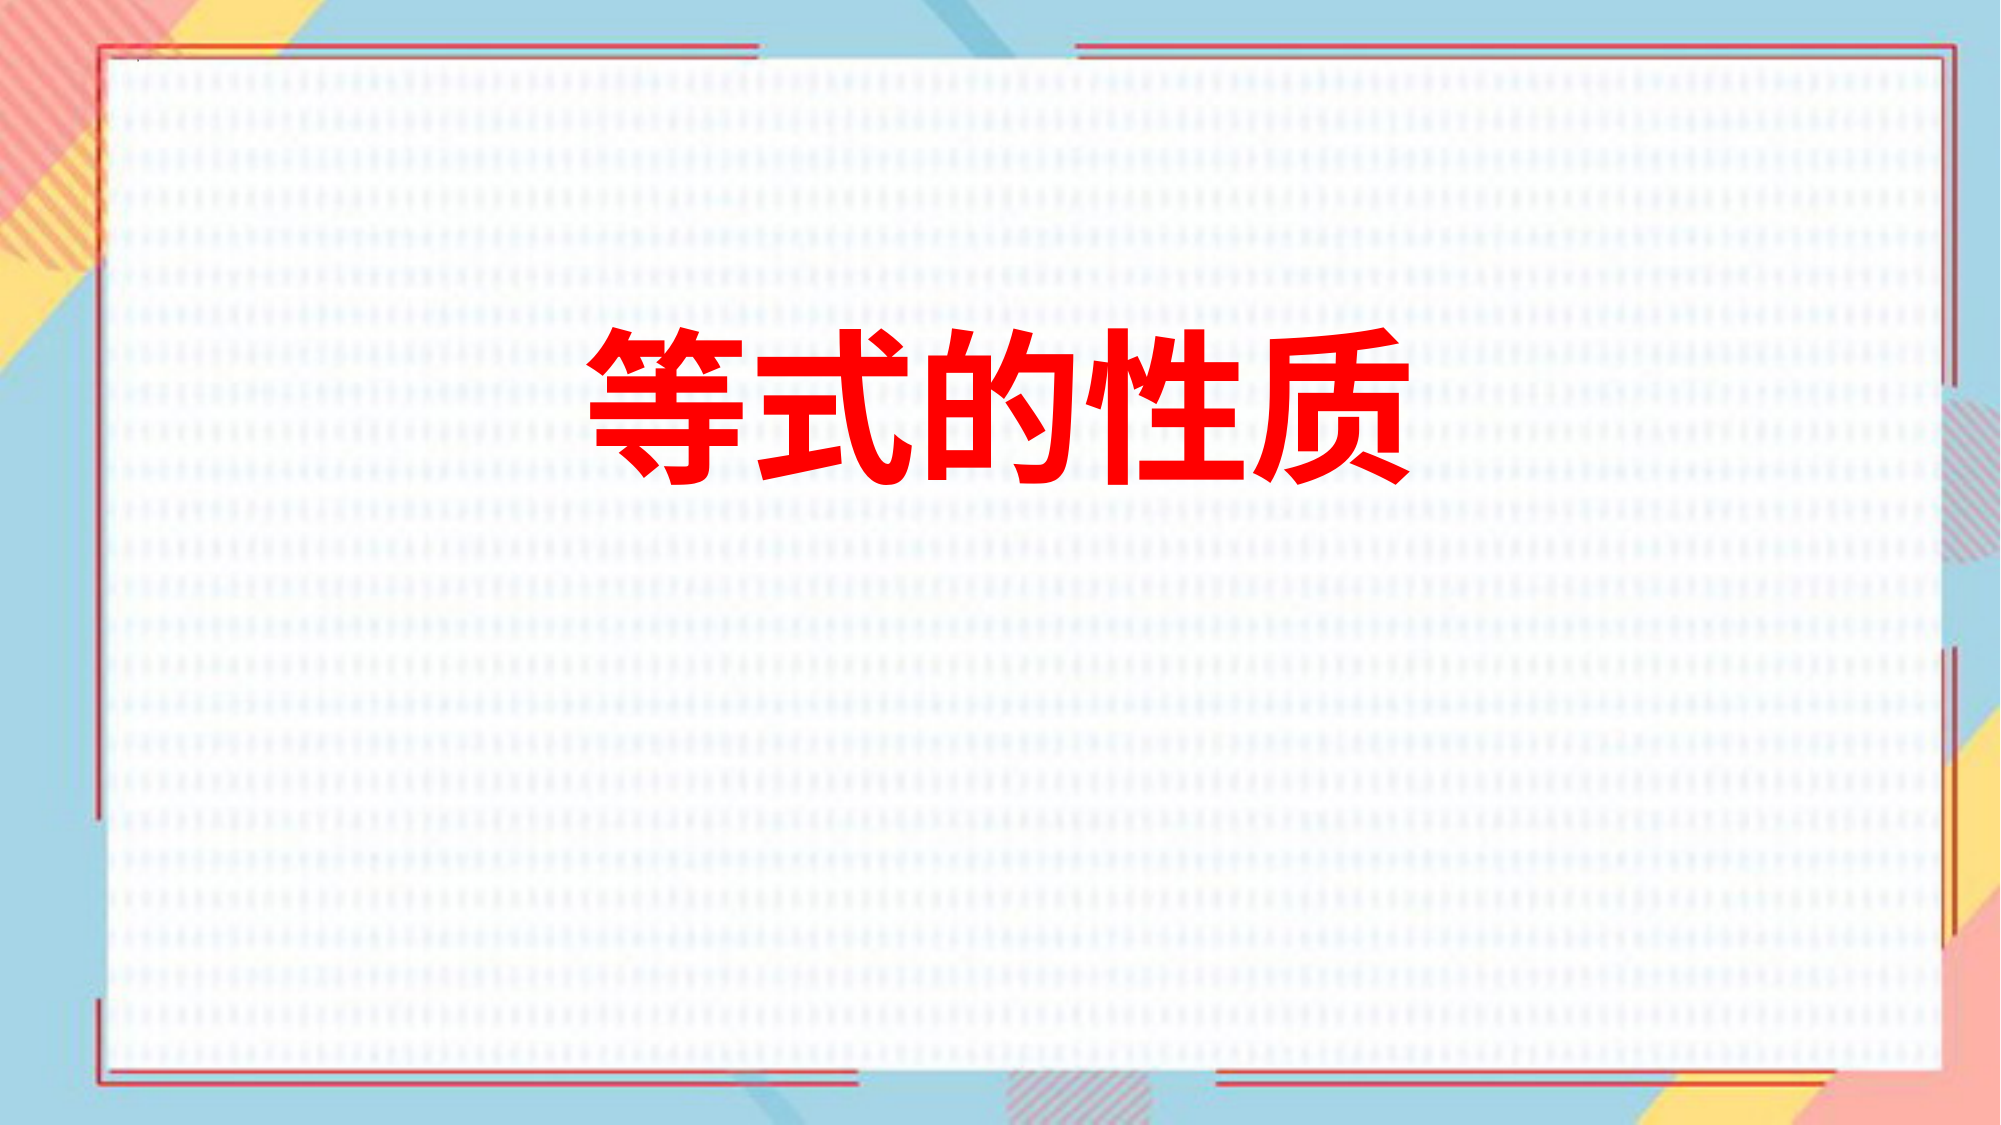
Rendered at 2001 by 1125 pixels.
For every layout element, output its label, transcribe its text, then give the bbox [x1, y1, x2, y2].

text_box 等式的性质 [0, 296, 2000, 512]
picture [0, 0, 2001, 1125]
